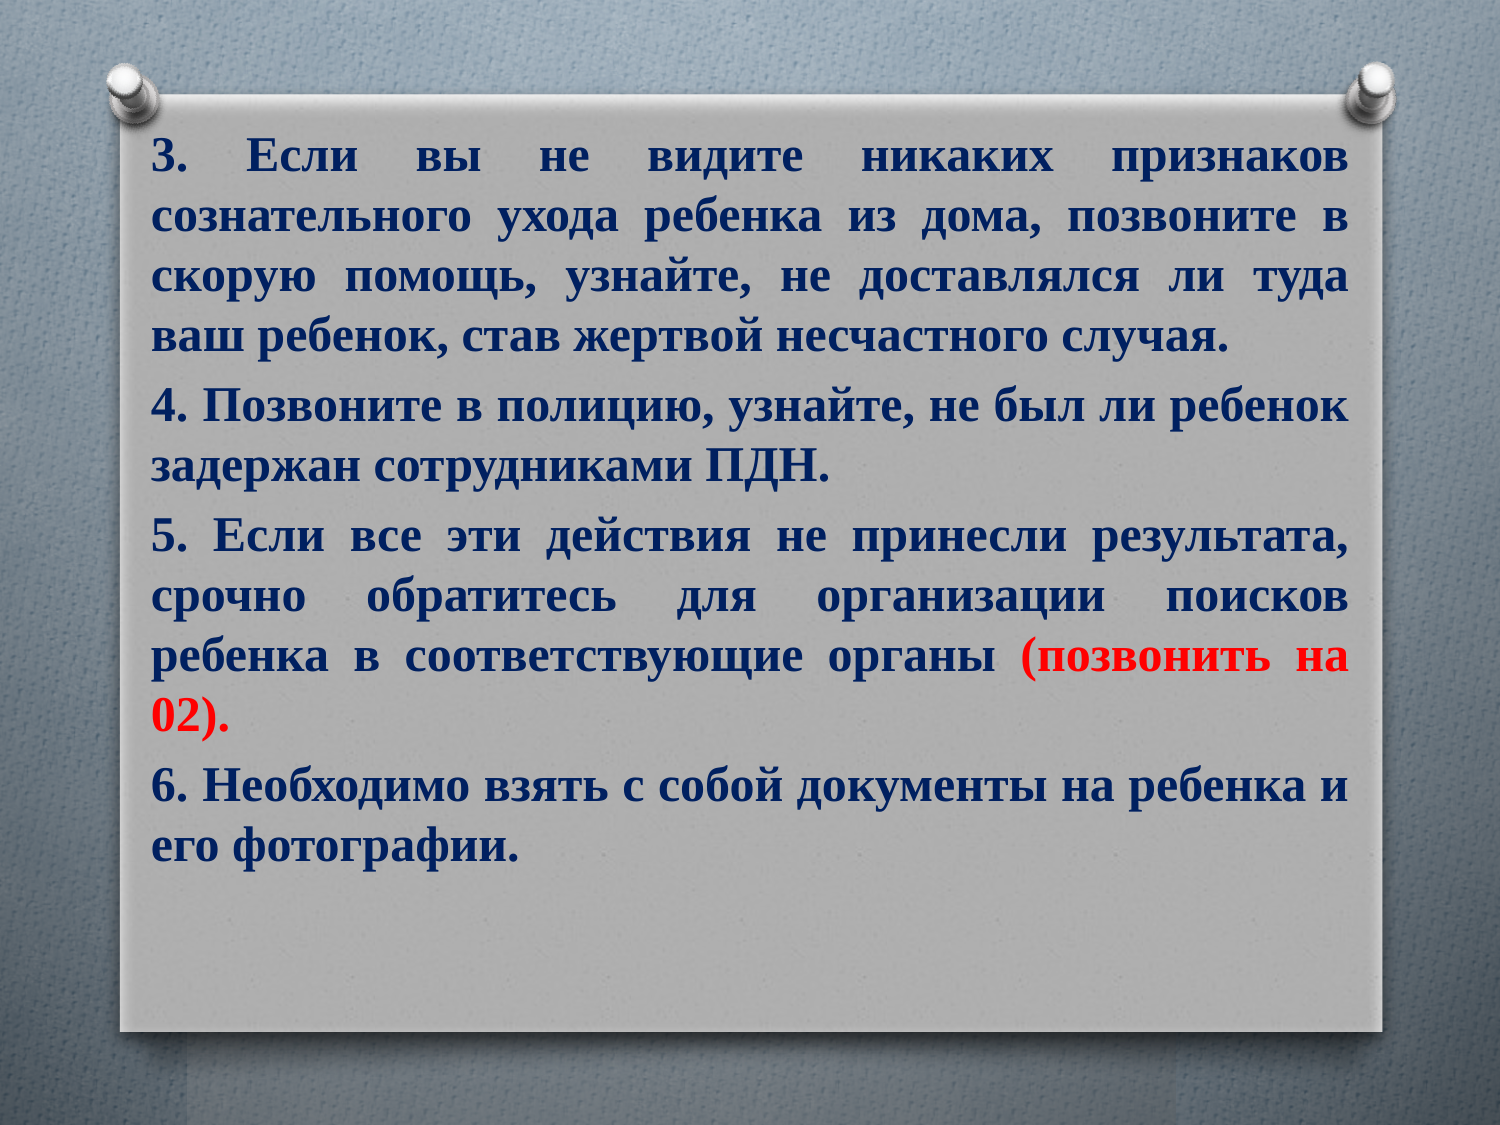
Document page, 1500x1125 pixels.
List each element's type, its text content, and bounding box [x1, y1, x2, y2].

list 3. Если вы не видите никаких признаков сознательного ухода ребенка из дома, позвоните в скорую помощь, узнайте, не доставлялся ли туда ваш ребенок, став жертвой несчастного случая. 4. Позвоните в полицию, узнайте, не был ли ребенок задержан сотрудниками ПДН. 5. Если все эти действия не принесли результата, срочно обратитесь для организации поисков ребенка в соответствующие органы (позвонить на 02). 6. Необходимо взять с собой документы на ребенка и его фотографии. [135, 113, 1365, 1005]
picture [75, 29, 198, 142]
picture [1317, 35, 1439, 151]
